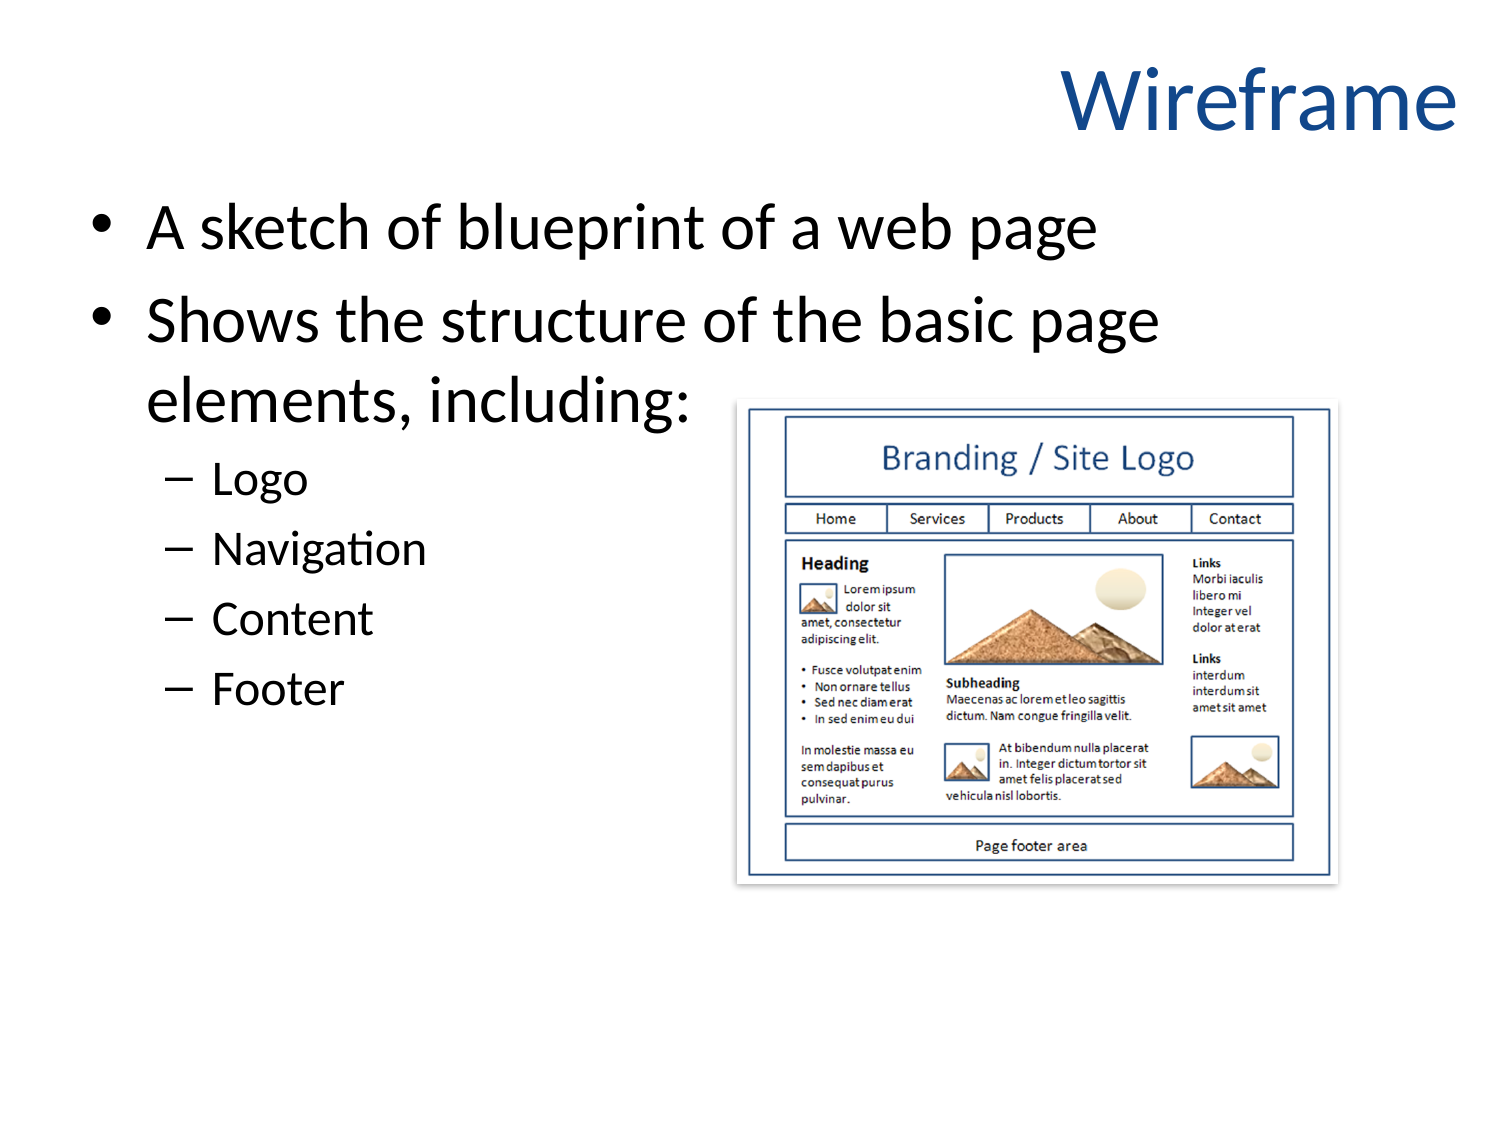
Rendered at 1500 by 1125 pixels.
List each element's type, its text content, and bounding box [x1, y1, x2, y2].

title Wireframe [200, 0, 1475, 188]
list A sketch of blueprint of a web page Shows the structure of the basic page elements, including: Logo Navigation Content Footer [75, 174, 1425, 925]
picture [737, 399, 1338, 884]
